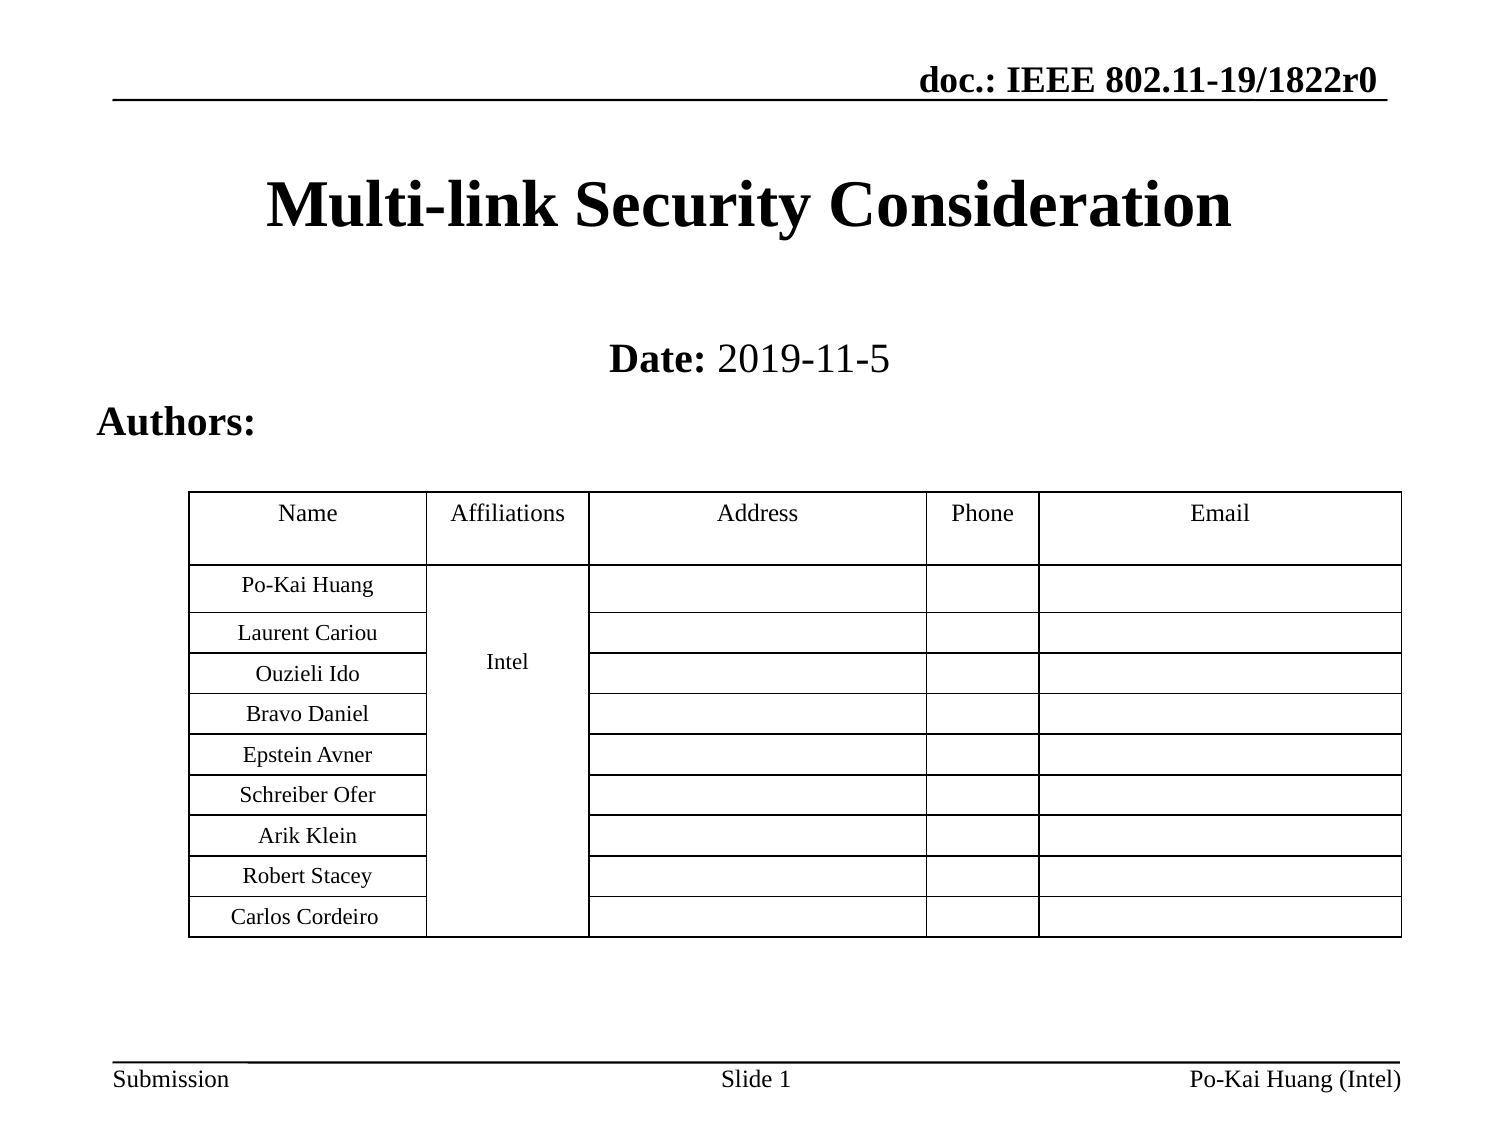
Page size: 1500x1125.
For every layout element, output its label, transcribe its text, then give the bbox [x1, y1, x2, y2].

table_cell Schreiber Ofer [190, 776, 426, 814]
table_cell [590, 613, 926, 652]
text_box Authors: [81, 385, 319, 449]
table_cell [927, 694, 1038, 733]
table_cell Carlos Cordeiro [190, 897, 426, 936]
table_cell [927, 566, 1038, 612]
table_cell [1040, 776, 1401, 814]
table_cell [927, 816, 1038, 855]
table_cell [1040, 897, 1401, 936]
table_cell Arik Klein [190, 816, 426, 855]
table_cell Epstein Avner [190, 735, 426, 774]
table_header Address [590, 493, 926, 564]
table_cell [590, 694, 926, 733]
table_cell [1040, 613, 1401, 652]
table_cell [1040, 654, 1401, 693]
table_cell [1040, 735, 1401, 774]
table_cell [927, 613, 1038, 652]
table_cell [927, 735, 1038, 774]
table_cell [1040, 857, 1401, 896]
table_cell Intel [427, 566, 588, 936]
table_cell Laurent Cariou [190, 613, 426, 652]
table_cell [927, 857, 1038, 896]
table_cell Robert Stacey [190, 857, 426, 896]
table_header Name [190, 493, 426, 564]
table_cell [927, 654, 1038, 693]
table_cell Bravo Daniel [190, 694, 426, 733]
table_header Affiliations [427, 493, 588, 564]
footer Po-Kai Huang (Intel) [1186, 1061, 1402, 1093]
table_cell [1040, 566, 1401, 612]
table_cell [590, 857, 926, 896]
table_cell Ouzieli Ido [190, 654, 426, 693]
table_cell [590, 654, 926, 693]
table_cell [927, 897, 1038, 936]
title Multi-link Security Consideration [112, 112, 1388, 288]
table_cell [590, 566, 926, 612]
table_header Email [1040, 493, 1401, 564]
table_cell [590, 776, 926, 814]
slide_number Slide 1 [712, 1061, 800, 1093]
table_cell [590, 897, 926, 936]
table_cell [590, 735, 926, 774]
table_cell [927, 776, 1038, 814]
table_cell [1040, 816, 1401, 855]
table_header Phone [927, 493, 1038, 564]
list Date: 2019-11-5 [112, 323, 1388, 386]
table_cell Po-Kai Huang [190, 566, 426, 612]
table_cell [590, 816, 926, 855]
table_cell [1040, 694, 1401, 733]
